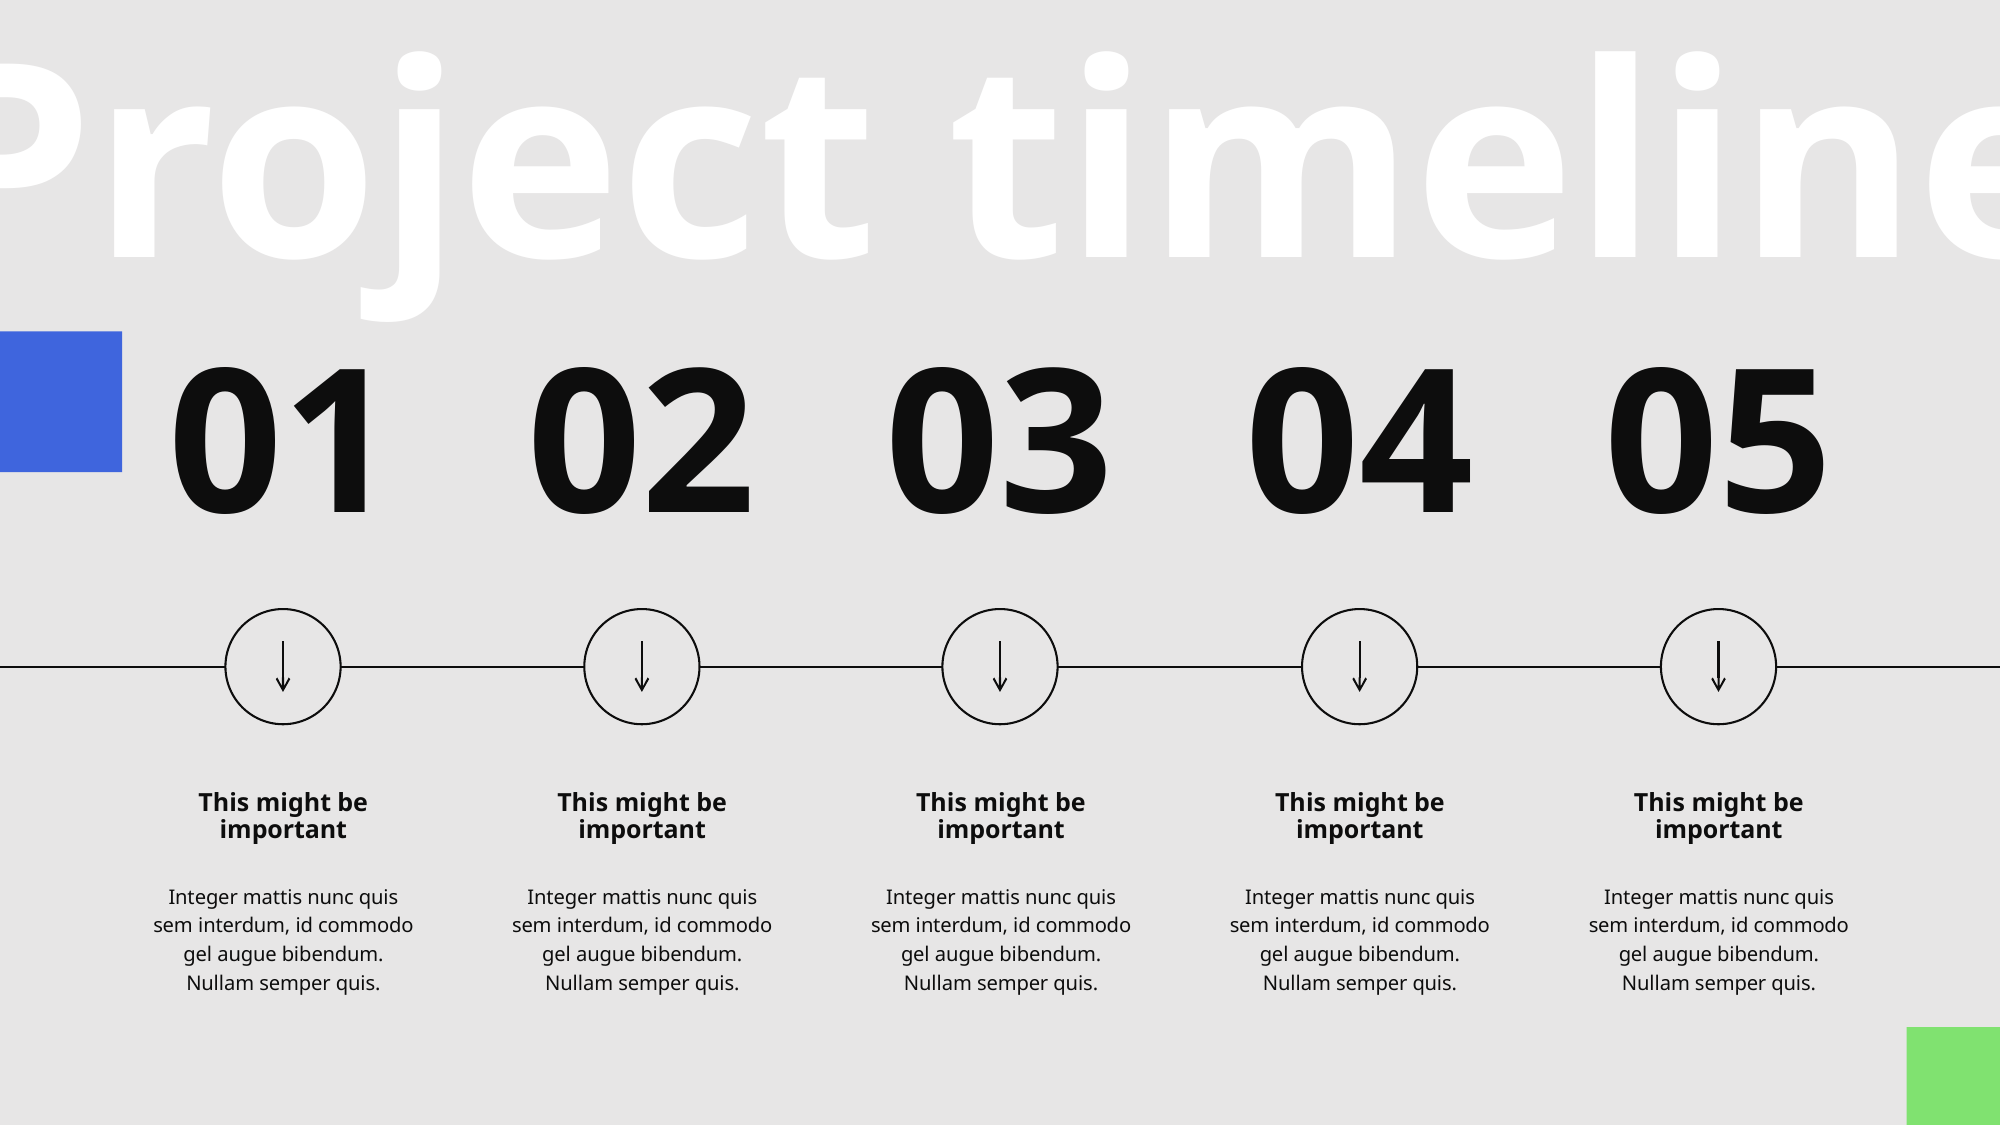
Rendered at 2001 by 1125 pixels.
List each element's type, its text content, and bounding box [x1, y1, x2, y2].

list This might be important [496, 782, 788, 860]
list Integer mattis nunc quis sem interdum, id commodo gel augue bibendum. Nullam semper quis. [496, 871, 788, 1007]
list 04 [1201, 332, 1518, 591]
list 02 [483, 332, 800, 591]
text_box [584, 609, 700, 725]
text_box [0, 330, 123, 473]
text_box Project timeline [0, 15, 2000, 323]
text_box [942, 609, 1058, 725]
list 01 [124, 332, 442, 591]
list This might be important [137, 782, 429, 860]
text_box [1906, 1026, 2000, 1125]
list This might be important [855, 782, 1147, 860]
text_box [1660, 609, 1777, 725]
list This might be important [1214, 782, 1506, 860]
list Integer mattis nunc quis sem interdum, id commodo gel augue bibendum. Nullam semper quis. [855, 871, 1147, 1007]
list Integer mattis nunc quis sem interdum, id commodo gel augue bibendum. Nullam semper quis. [1573, 871, 1865, 1007]
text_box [225, 609, 341, 725]
list 05 [1560, 332, 1878, 591]
list Integer mattis nunc quis sem interdum, id commodo gel augue bibendum. Nullam semper quis. [137, 871, 429, 1007]
list Integer mattis nunc quis sem interdum, id commodo gel augue bibendum. Nullam semper quis. [1214, 871, 1506, 1007]
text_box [1302, 609, 1418, 725]
list This might be important [1573, 782, 1865, 860]
list 03 [841, 332, 1159, 591]
